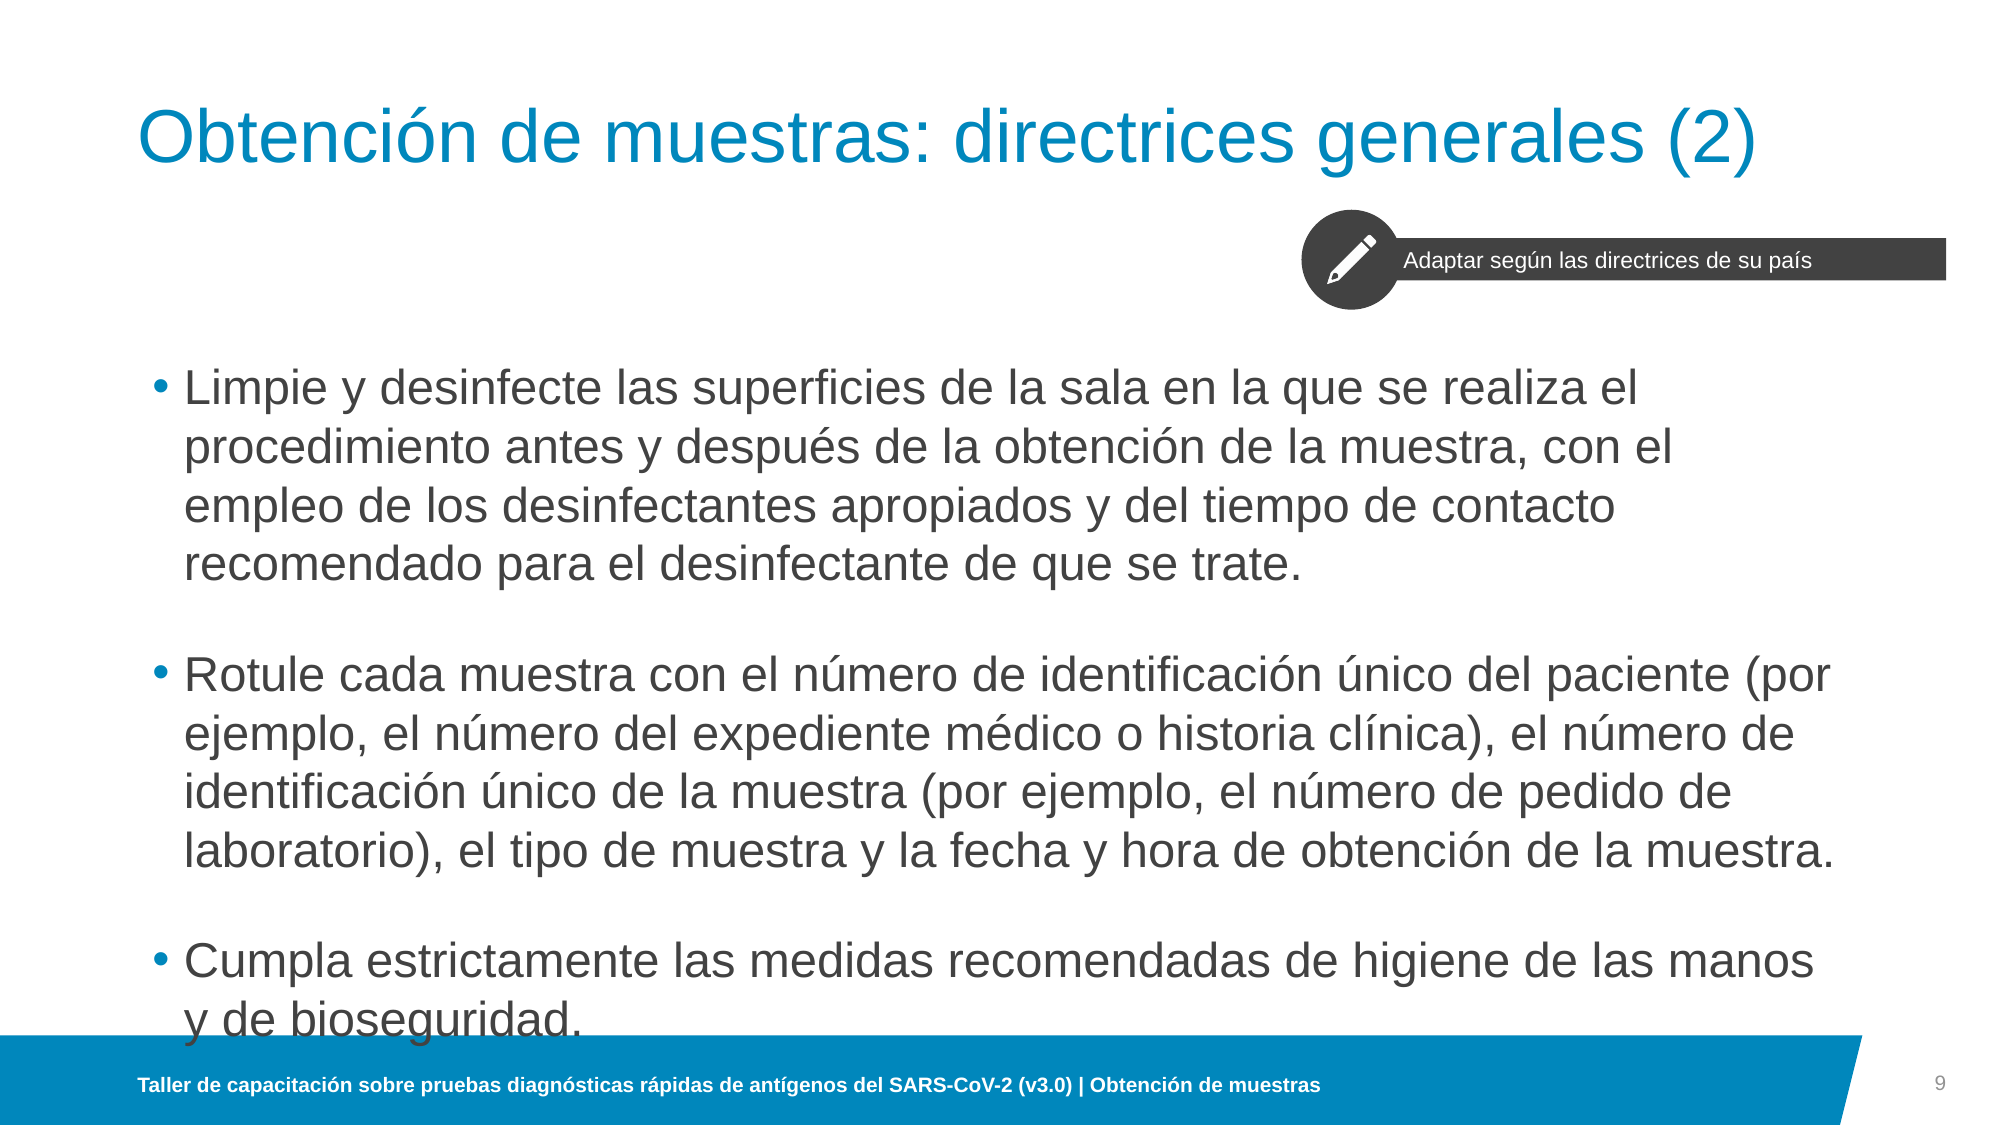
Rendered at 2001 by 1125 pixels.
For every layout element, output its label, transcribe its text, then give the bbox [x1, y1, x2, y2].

footer Taller de capacitación sobre pruebas diagnósticas rápidas de antígenos del SARS-CoV-2 (v3.0) | Obtención de muestras [137, 1042, 1338, 1125]
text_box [1302, 210, 1947, 309]
list Limpie y desinfecte las superficies de la sala en la que se realiza el procedimiento antes y después de la obtención de la muestra, con el empleo de los desinfectantes apropiados y del tiempo de contacto recomendado para el desinfectante de que se trate. Rotule cada muestra con el número de identificación único del paciente (por ejemplo, el número del expediente médico o historia clínica), el número de identificación único de la muestra (por ejemplo, el número de pedido de laboratorio), el tipo de muestra y la fecha y hora de obtención de la muestra. Cumpla estrictamente las medidas recomendadas de higiene de las manos y de bioseguridad. [137, 348, 1863, 1077]
slide_number 9 [1862, 1035, 1947, 1125]
title Obtención de muestras: directrices generales (2) [137, 23, 1863, 179]
